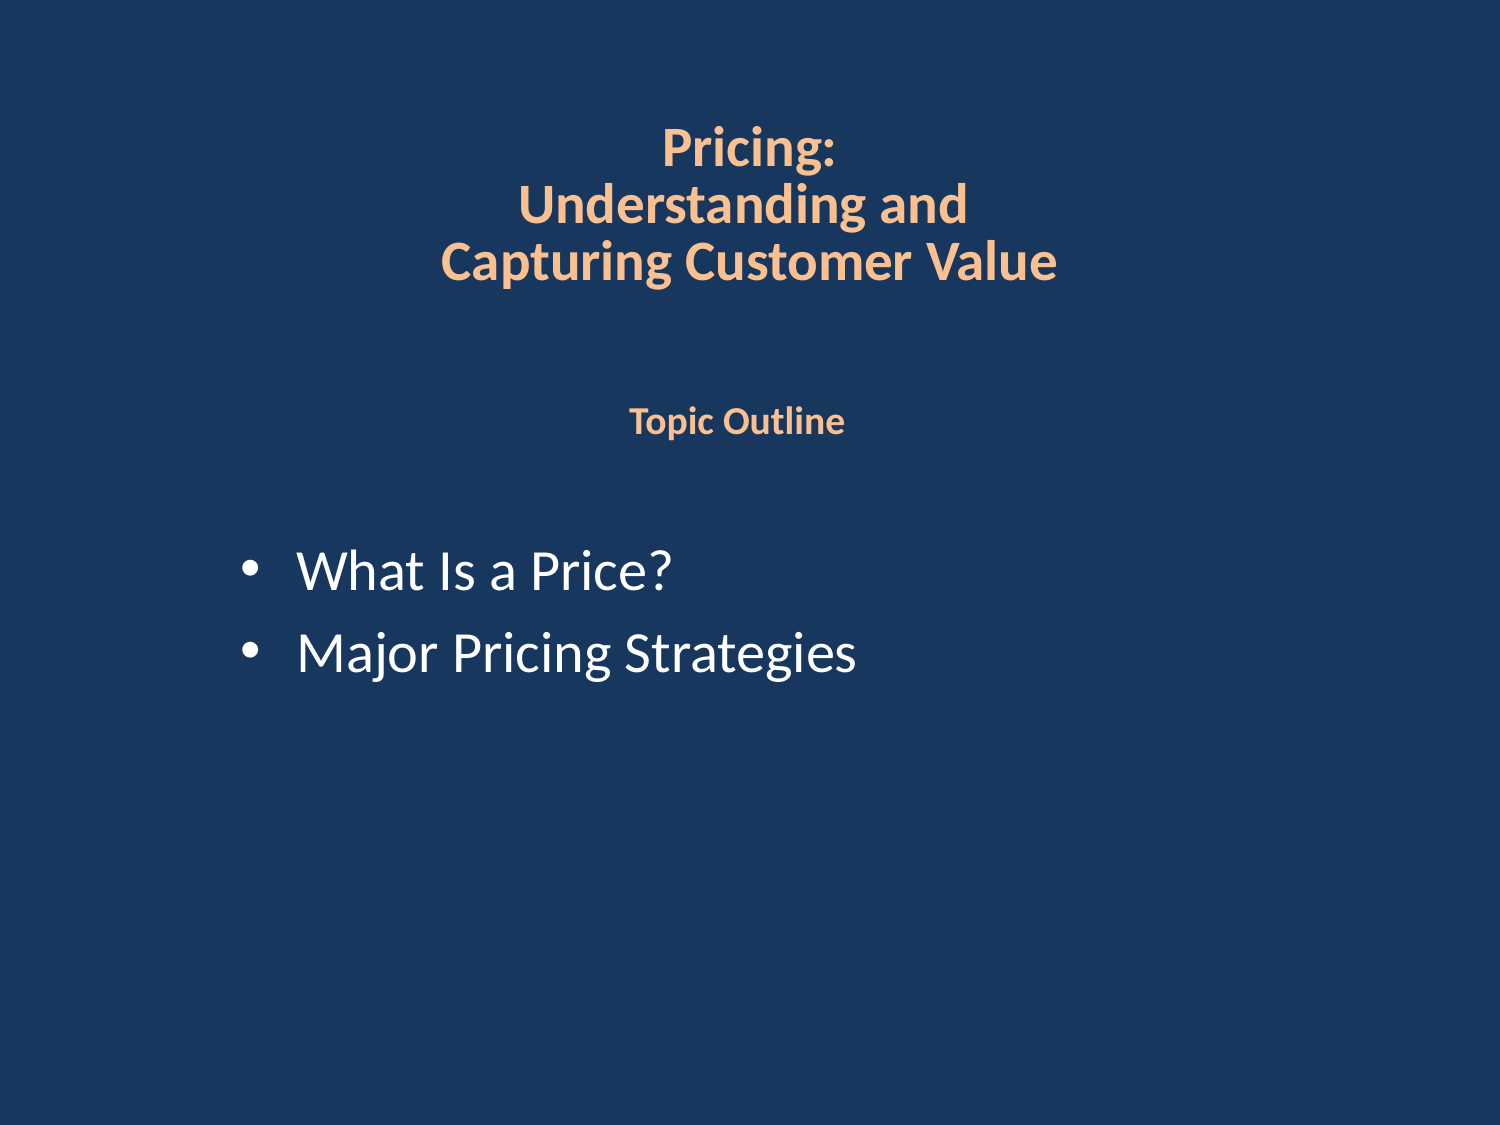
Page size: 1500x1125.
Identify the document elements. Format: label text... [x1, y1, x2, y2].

list Topic Outline [150, 387, 1325, 450]
title Pricing: Understanding and Capturing Customer Value [0, 112, 1500, 300]
list What Is a Price? Major Pricing Strategies [225, 525, 1313, 1075]
